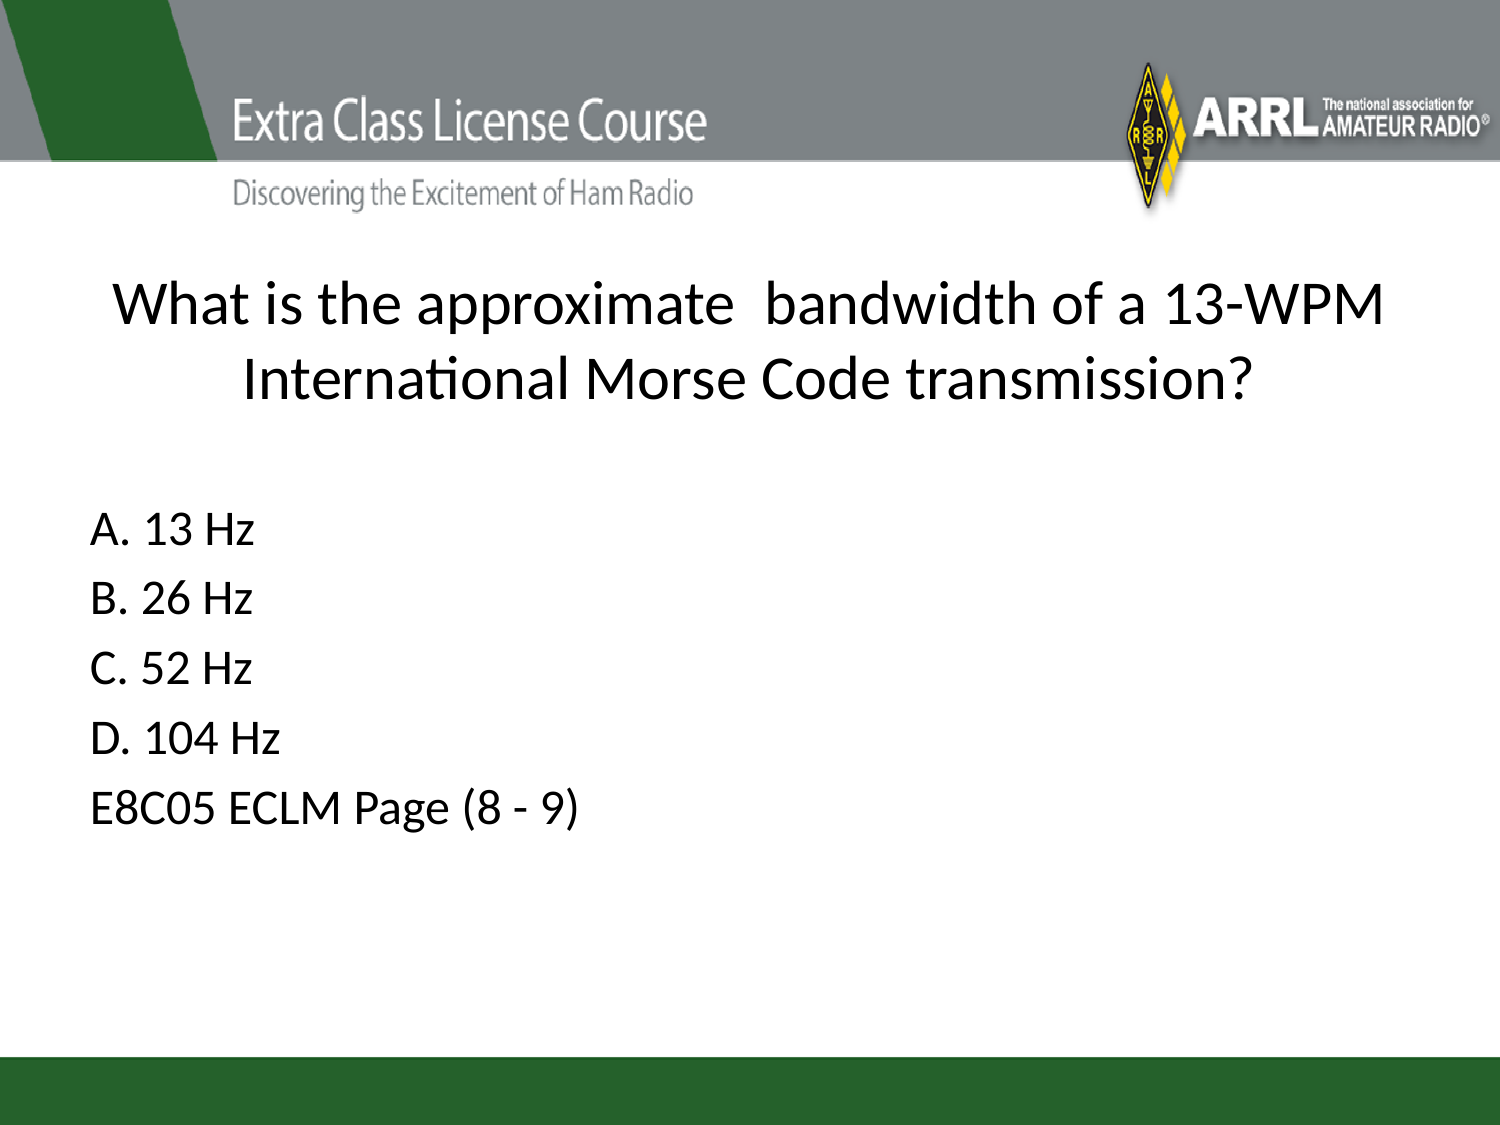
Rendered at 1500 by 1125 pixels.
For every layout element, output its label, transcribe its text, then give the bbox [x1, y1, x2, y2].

picture [0, 0, 1500, 1125]
list A. 13 Hz B. 26 Hz C. 52 Hz D. 104 Hz E8C05 ECLM Page (8 - 9) [75, 487, 1425, 1005]
title What is the approximate bandwidth of a 13-WPM International Morse Code transmission? [75, 254, 1425, 435]
